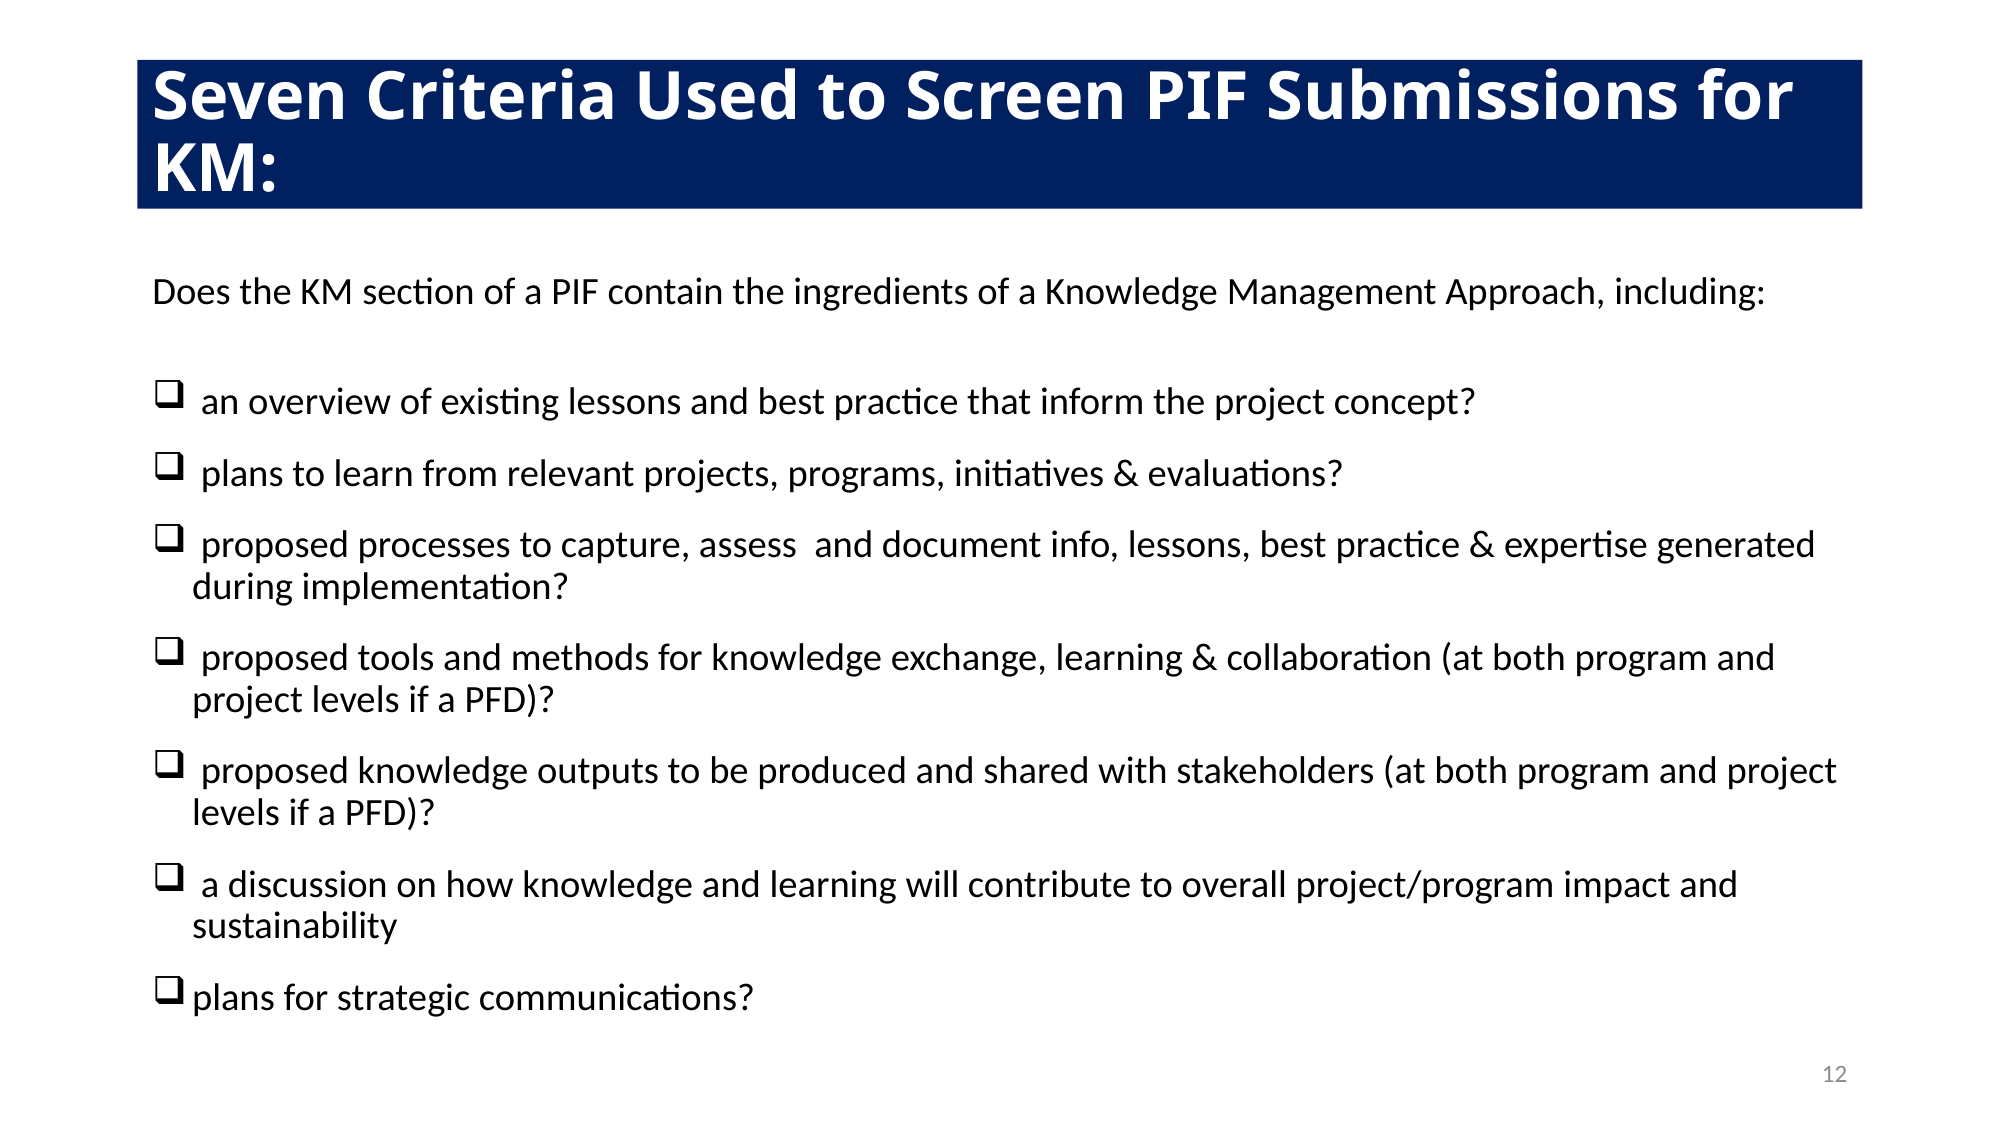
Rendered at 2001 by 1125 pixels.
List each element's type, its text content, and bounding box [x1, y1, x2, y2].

slide_number 12 [1412, 1042, 1863, 1103]
title Seven Criteria Used to Screen PIF Submissions for KM: [137, 59, 1863, 209]
list Does the KM section of a PIF contain the ingredients of a Knowledge Management Approach, including: an overview of existing lessons and best practice that inform the project concept? plans to learn from relevant projects, programs, initiatives & evaluations? proposed processes to capture, assess and document info, lessons, best practice & expertise generated during implementation? proposed tools and methods for knowledge exchange, learning & collaboration (at both program and project levels if a PFD)? proposed knowledge outputs to be produced and shared with stakeholders (at both program and project levels if a PFD)? a discussion on how knowledge and learning will contribute to overall project/program impact and sustainability plans for strategic communications? [137, 263, 1863, 1030]
